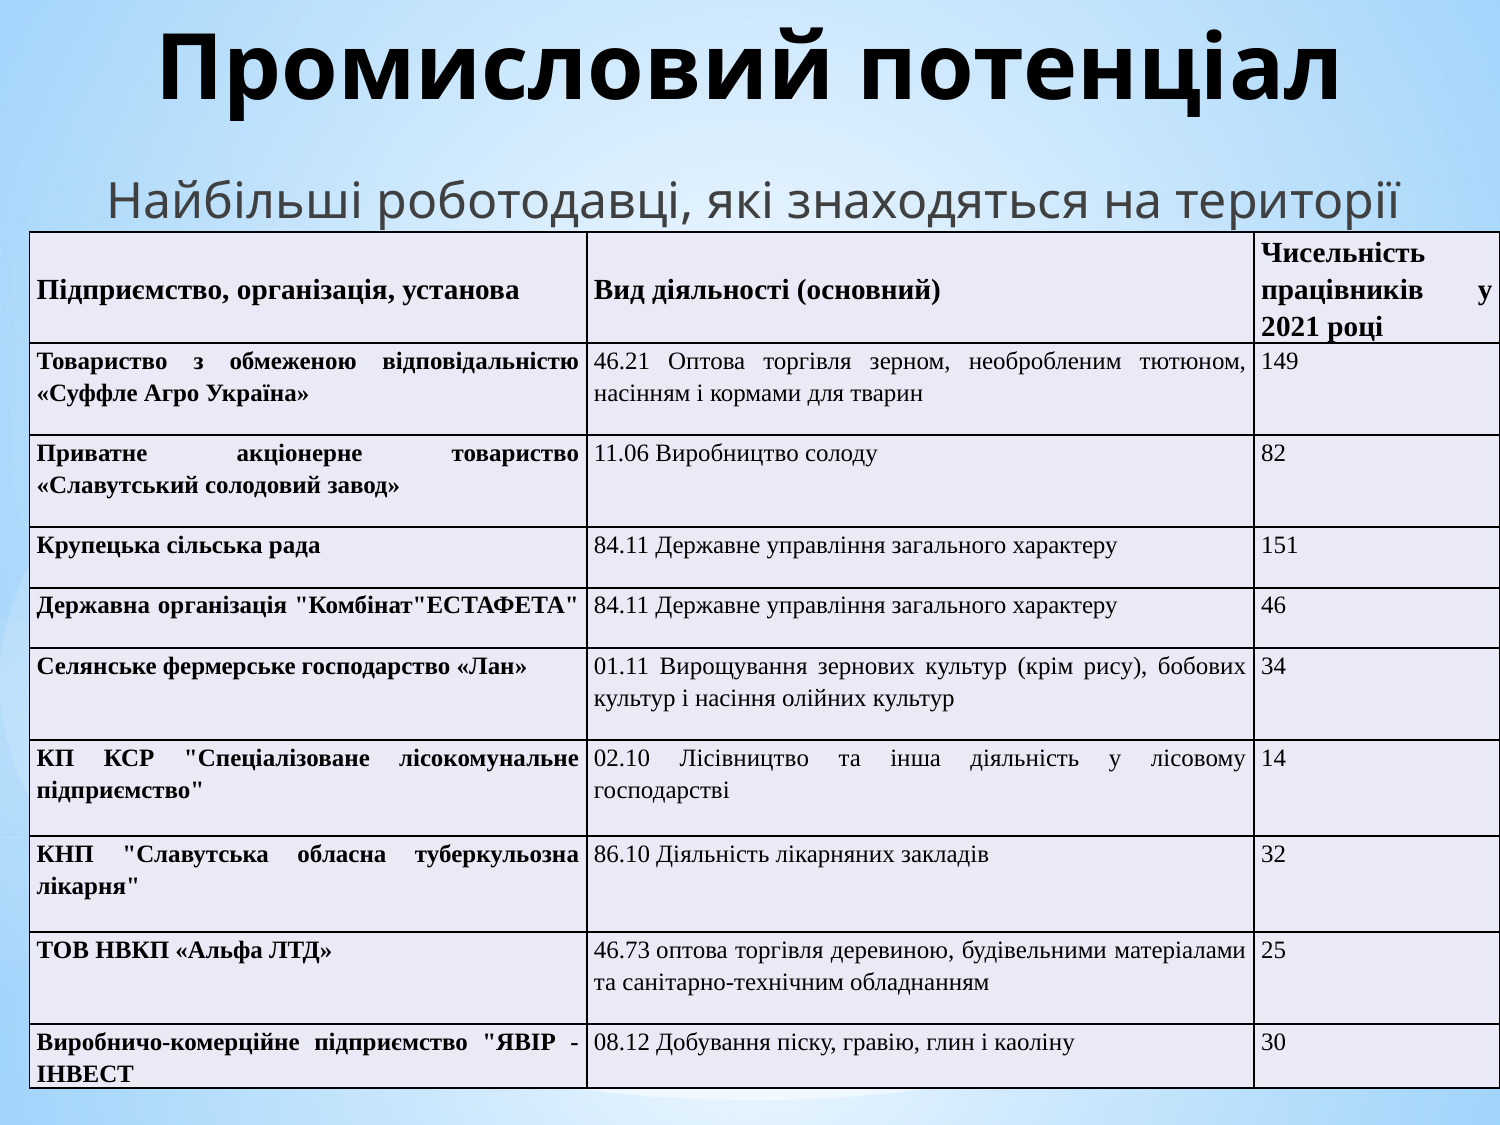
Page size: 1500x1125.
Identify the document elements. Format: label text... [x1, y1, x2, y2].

table_cell 46 [1255, 589, 1499, 647]
table_cell 14 [1255, 741, 1499, 835]
table_cell 01.11 Вирощування зернових культур (крім рису), бобових культур і насіння олійних культур [588, 649, 1253, 739]
table_cell 46.21 Оптова торгівля зерном, необробленим тютюном, насінням і кормами для тварин [588, 344, 1253, 434]
table_cell Товариство з обмеженою відповідальністю «Суффле Агро Україна» [30, 344, 586, 434]
table_header Вид діяльності (основний) [588, 233, 1253, 342]
table_header Підприємство, організація, установа [30, 233, 586, 342]
table_cell 34 [1255, 649, 1499, 739]
table_cell 149 [1255, 344, 1499, 434]
table_cell 25 [1255, 933, 1499, 1023]
table_cell 82 [1255, 436, 1499, 526]
table_header Чисельність працівників у 2021 році [1255, 233, 1499, 342]
table_cell Державна організація "Комбінат"ЕСТАФЕТА" [30, 589, 586, 647]
table_cell 32 [1255, 837, 1499, 931]
title Промисловий потенціал [0, 0, 1500, 90]
table_cell Приватне акціонерне товариство «Славутський солодовий завод» [30, 436, 586, 526]
table_cell 11.06 Виробництво солоду [588, 436, 1253, 526]
table_cell 86.10 Діяльність лікарняних закладів [588, 837, 1253, 931]
table_cell 46.73 оптова торгівля деревиною, будівельними матеріалами та санітарно-технічним обладнанням [588, 933, 1253, 1023]
table_cell КНП "Славутська обласна туберкульозна лікарня" [30, 837, 586, 931]
table_cell КП КСР "Спеціалізоване лісокомунальне підприємство" [30, 741, 586, 835]
table_cell Селянське фермерське господарство «Лан» [30, 649, 586, 739]
table_cell 151 [1255, 528, 1499, 587]
table_cell 84.11 Державне управління загального характеру [588, 589, 1253, 647]
table_cell Виробничо-комерційне підприємство "ЯВІР - ІНВЕСТ [30, 1025, 586, 1087]
list Найбільші роботодавці, які знаходяться на території громади: [0, 90, 1500, 303]
table_cell Крупецька сільська рада [30, 528, 586, 587]
table_cell 02.10 Лісівництво та інша діяльність у лісовому господарстві [588, 741, 1253, 835]
table_cell 30 [1255, 1025, 1499, 1087]
table_cell 84.11 Державне управління загального характеру [588, 528, 1253, 587]
table_cell ТОВ НВКП «Альфа ЛТД» [30, 933, 586, 1023]
table_cell 08.12 Добування піску, гравію, глин і каоліну [588, 1025, 1253, 1087]
